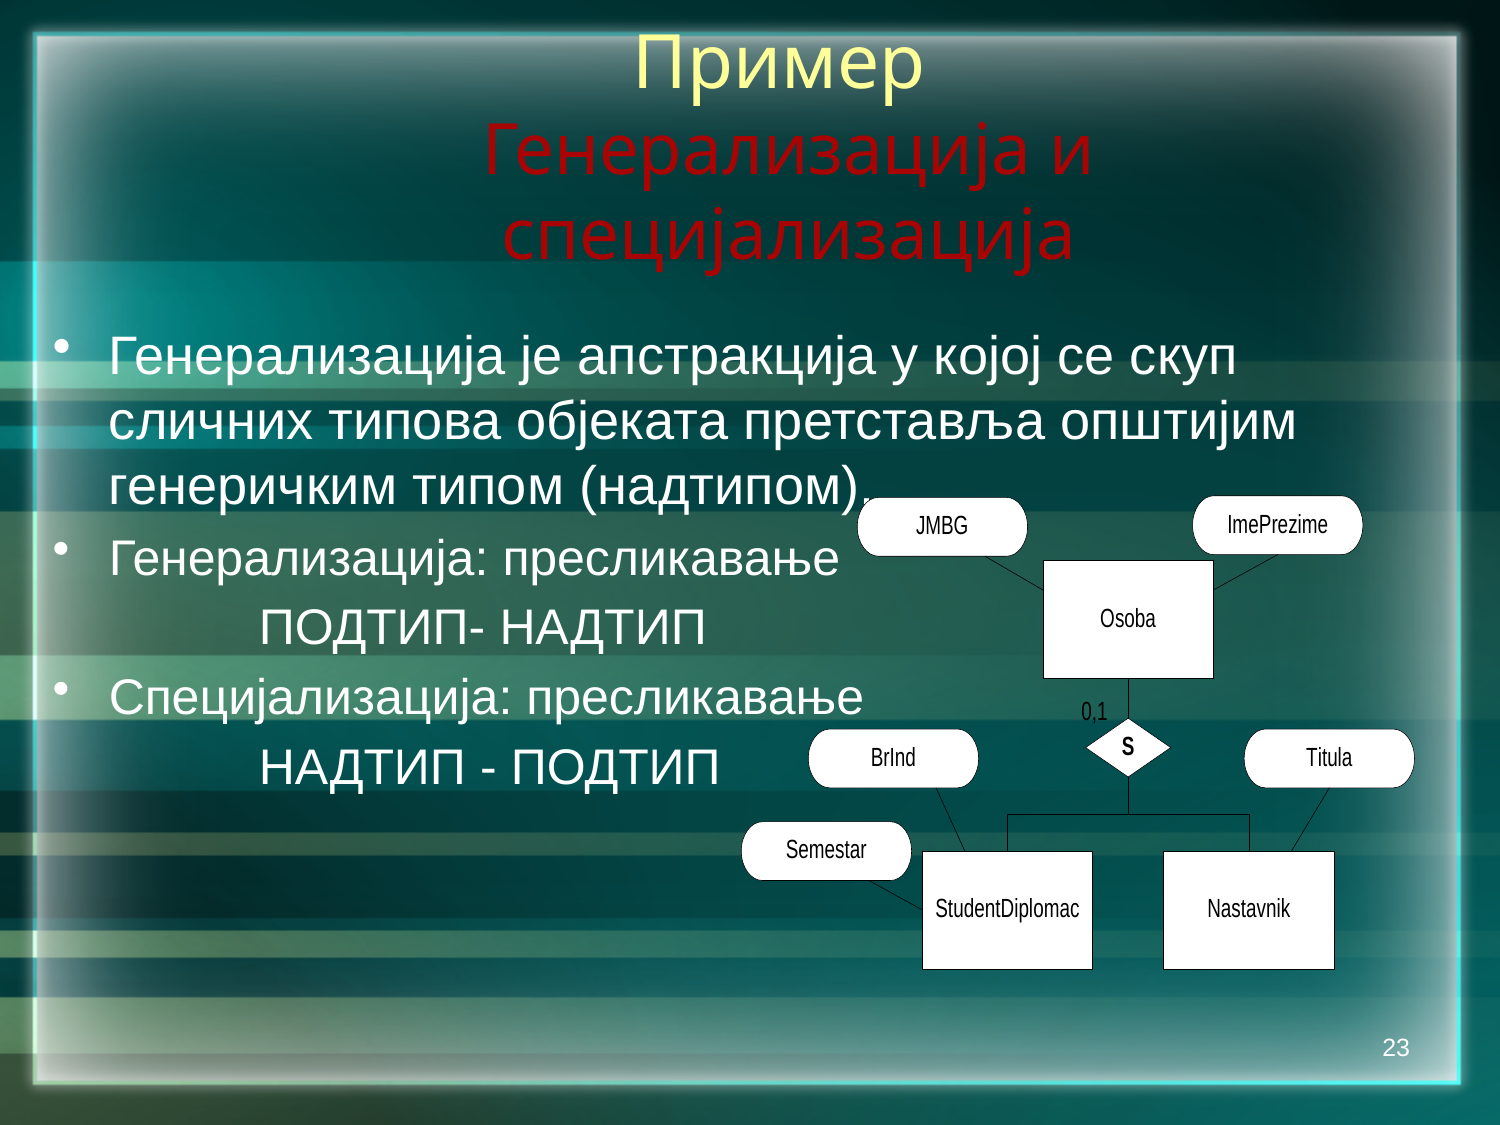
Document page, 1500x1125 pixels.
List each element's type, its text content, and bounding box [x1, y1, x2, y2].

list Генерализација је апстракција у којој се скуп сличних типова објеката претставља општијим генеричким типом (надтипом). Генерализација: пресликавање ПОДТИП- НАДТИП Специјализација: пресликавање НАДТИП - ПОДТИП [37, 312, 1425, 788]
text_box 23 [1074, 1024, 1425, 1088]
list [738, 491, 1418, 974]
title Пример Генерализација и специјализација [216, 60, 1363, 227]
picture [0, 0, 1500, 1125]
